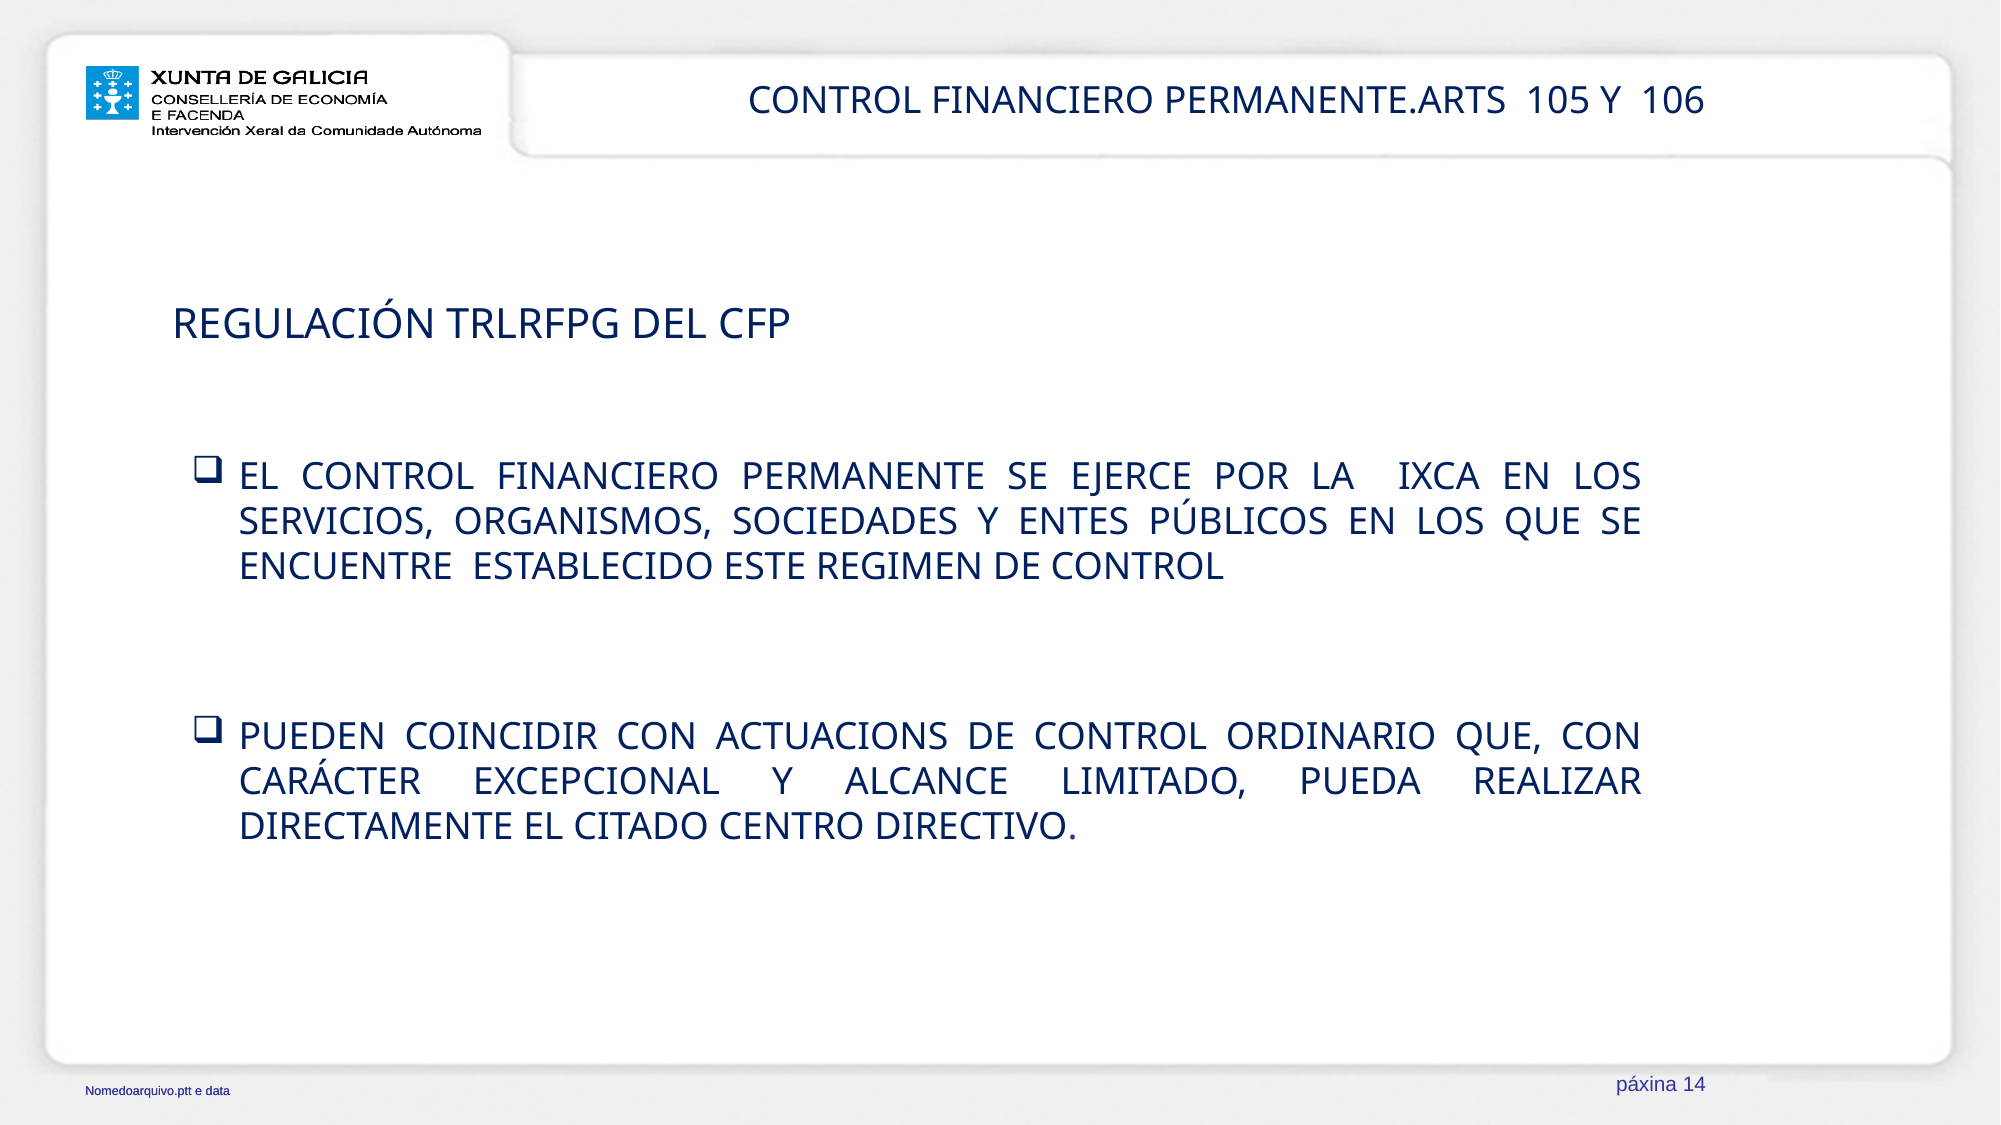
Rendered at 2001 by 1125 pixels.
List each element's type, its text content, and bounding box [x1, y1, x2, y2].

text_box páxina 14 [1370, 1063, 1721, 1125]
title CONTROL FINANCIERO PERMANENTE.ARTS 105 Y 106 [574, 46, 1721, 129]
picture [0, 0, 2001, 1125]
list REGULACIÓN TRLRFPG DEL CFP EL CONTROL FINANCIERO PERMANENTE SE EJERCE POR LA IXCA EN LOS SERVICIOS, ORGANISMOS, SOCIEDADES Y ENTES PÚBLICOS EN LOS QUE SE ENCUENTRE ESTABLECIDO ESTE REGIMEN DE CONTROL PUEDEN COINCIDIR CON ACTUACIONS DE CONTROL ORDINARIO QUE, CON CARÁCTER EXCEPCIONAL Y ALCANCE LIMITADO, PUEDA REALIZAR DIRECTAMENTE EL CITADO CENTRO DIRECTIVO. [101, 171, 1658, 1099]
